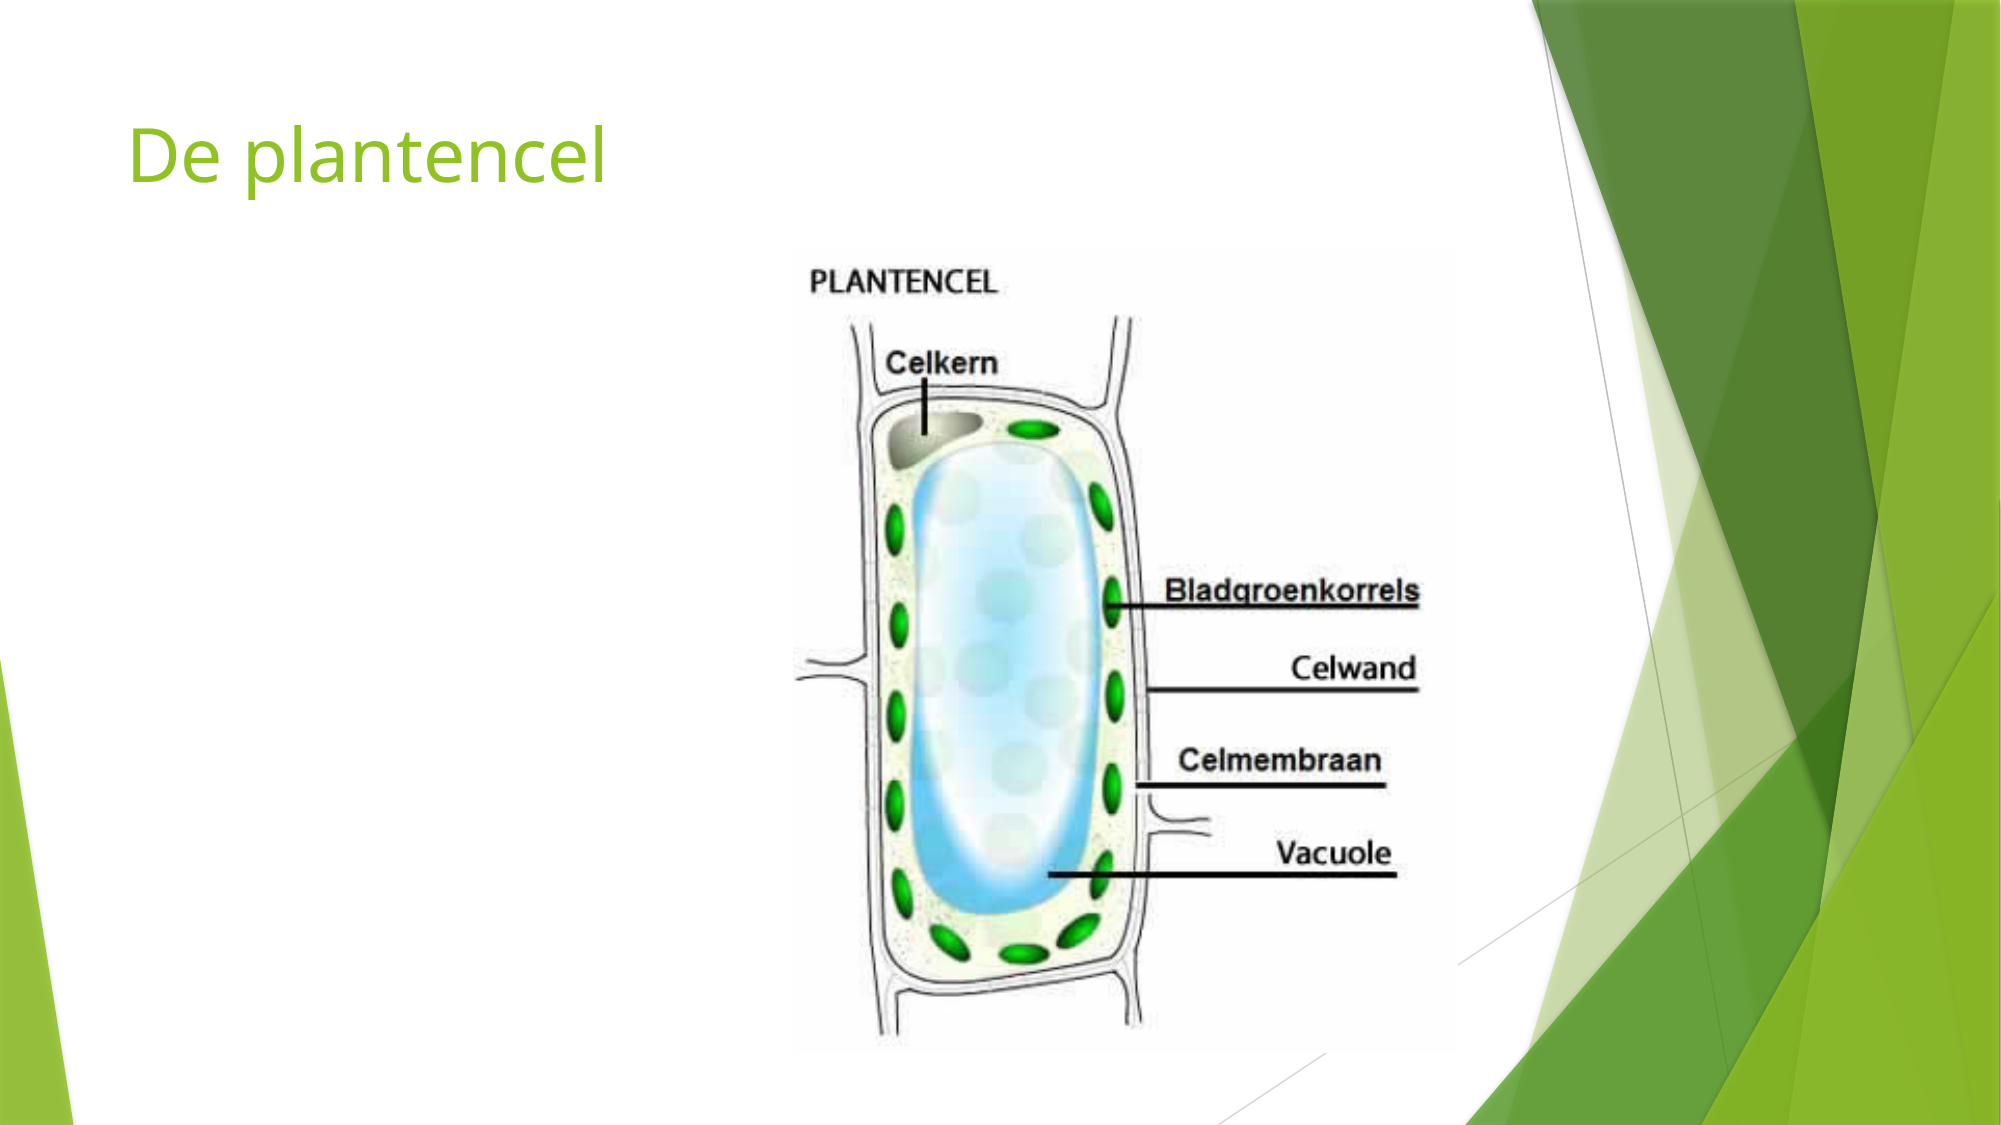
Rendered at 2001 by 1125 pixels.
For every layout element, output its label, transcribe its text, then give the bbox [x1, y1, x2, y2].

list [792, 249, 1458, 1054]
title De plantencel [111, 99, 1522, 317]
